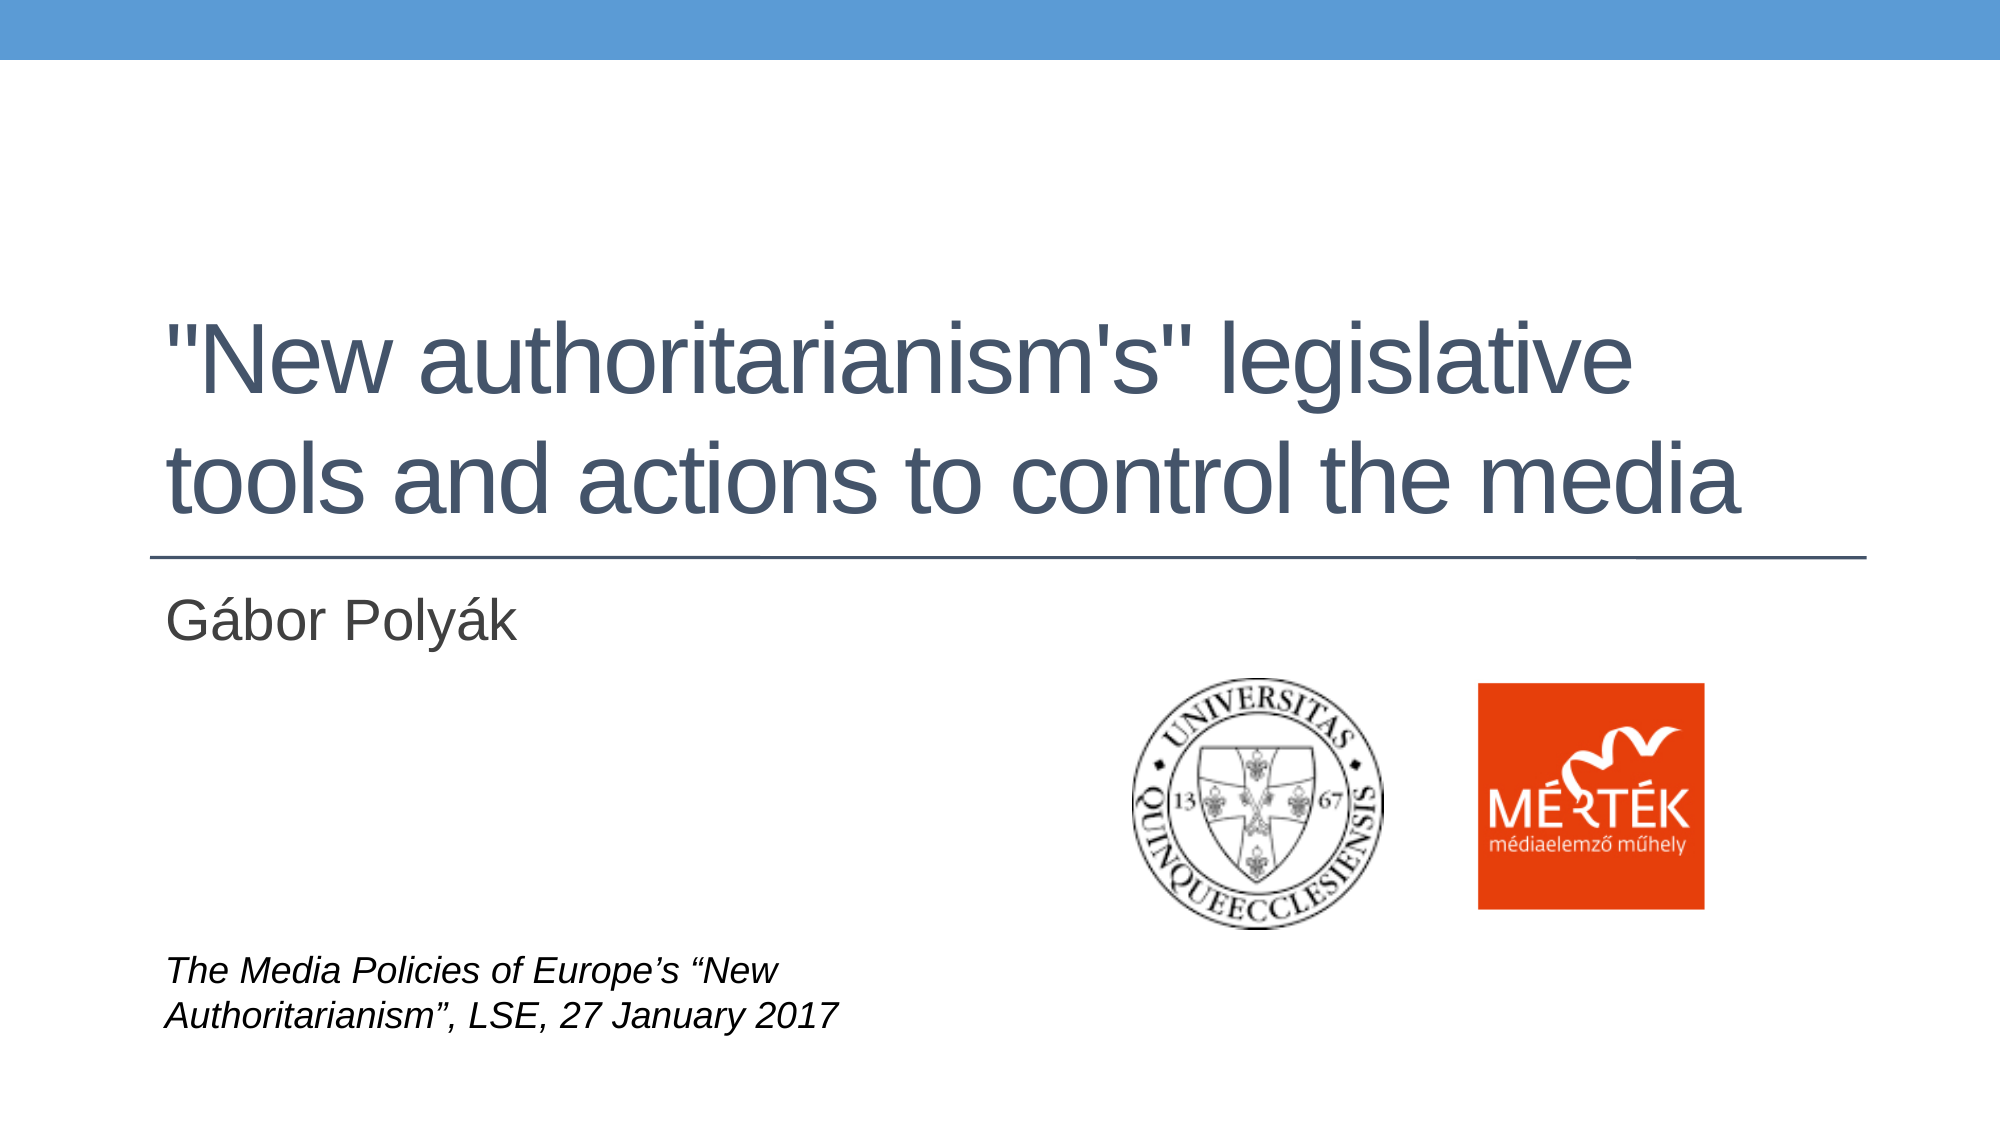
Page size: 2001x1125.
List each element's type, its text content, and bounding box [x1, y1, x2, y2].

picture [1473, 678, 1710, 915]
picture [1132, 678, 1384, 930]
title "New authoritarianism's" legislative tools and actions to control the media [150, 224, 1867, 542]
text_box The Media Policies of Europe’s “New Authoritarianism”, LSE, 27 January 2017 [150, 938, 1080, 1044]
subtitle Gábor Polyák [150, 575, 953, 906]
